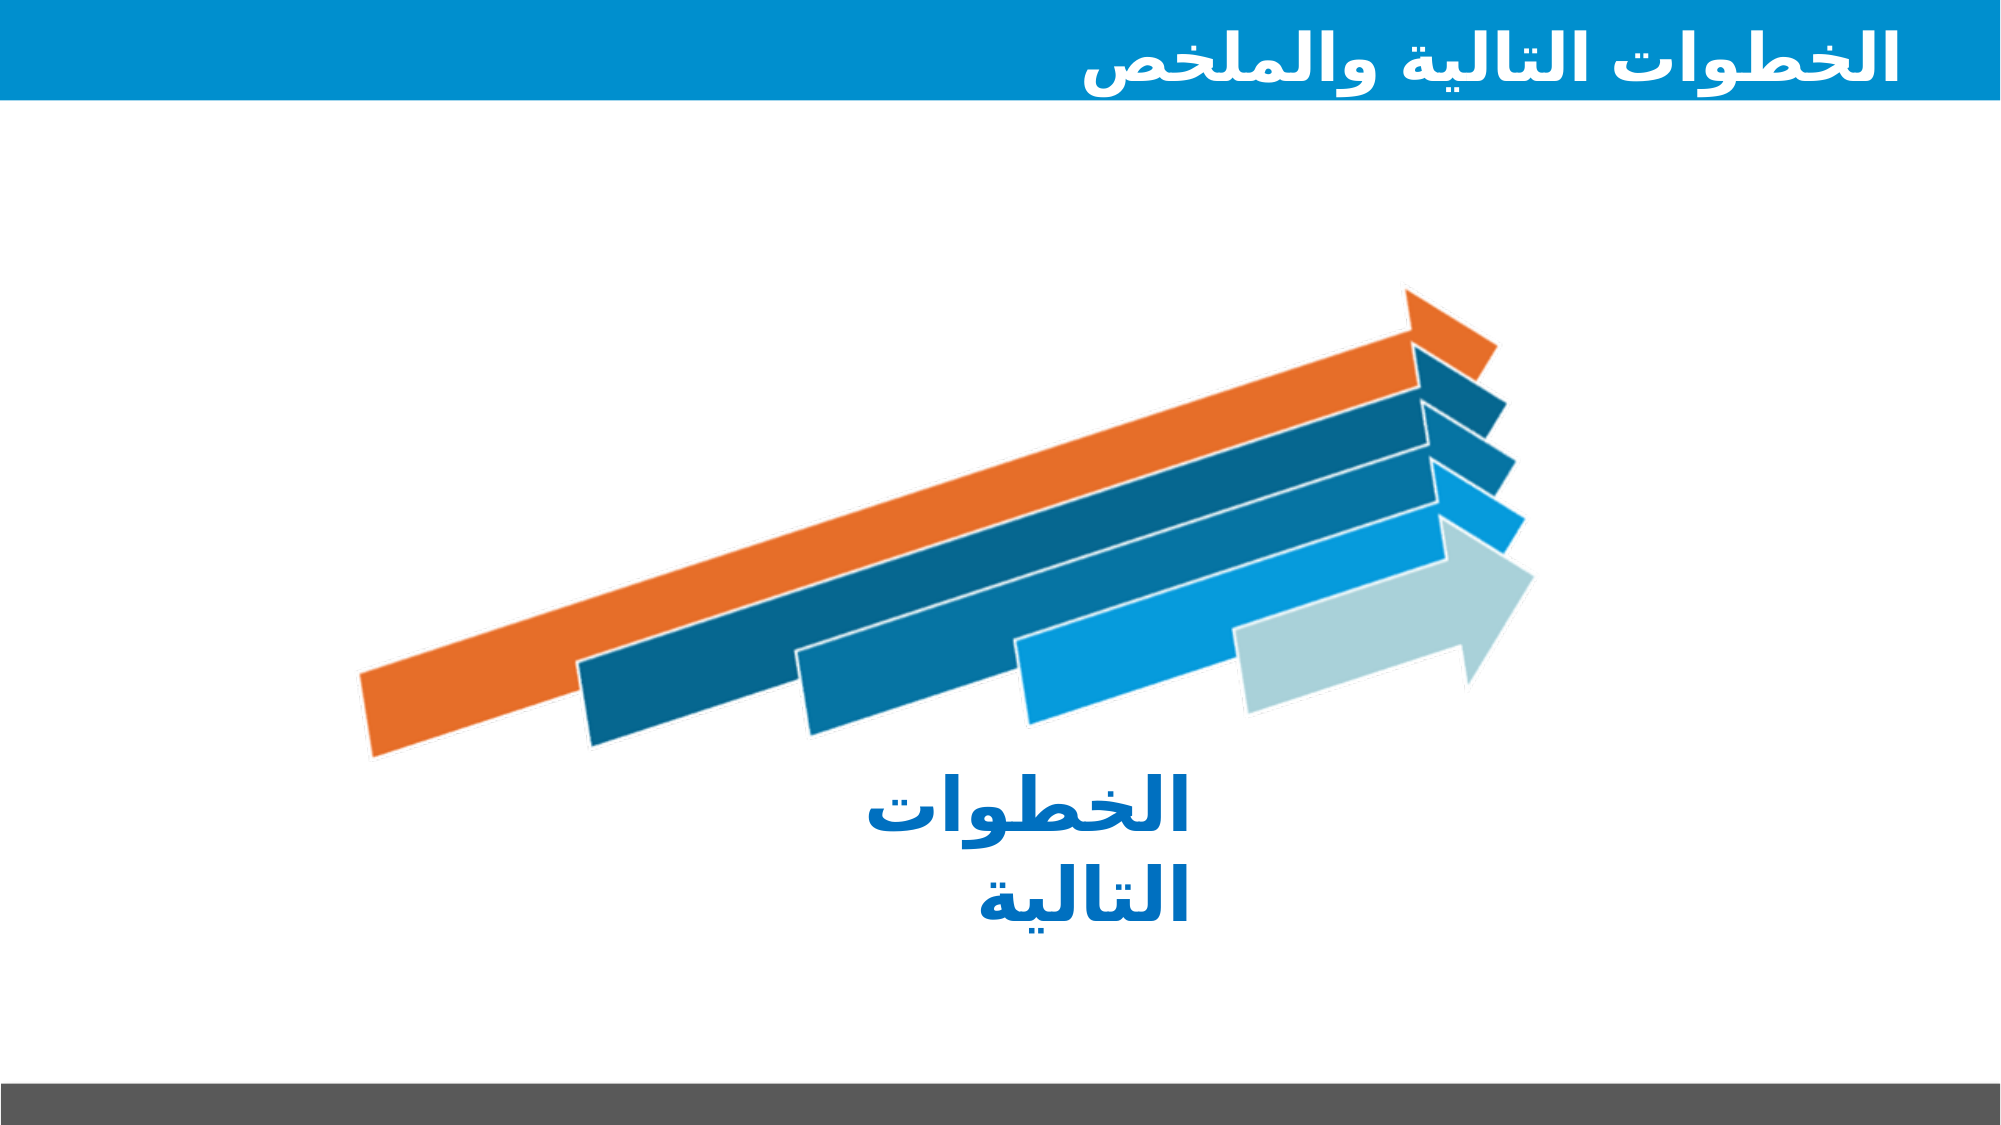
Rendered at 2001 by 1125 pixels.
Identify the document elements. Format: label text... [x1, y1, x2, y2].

text_box الخطوات التالية [724, 754, 1196, 937]
picture [0, 1077, 2000, 1125]
text_box الخطوات التالية والملخص [93, 12, 1907, 95]
text_box [280, 125, 1640, 995]
